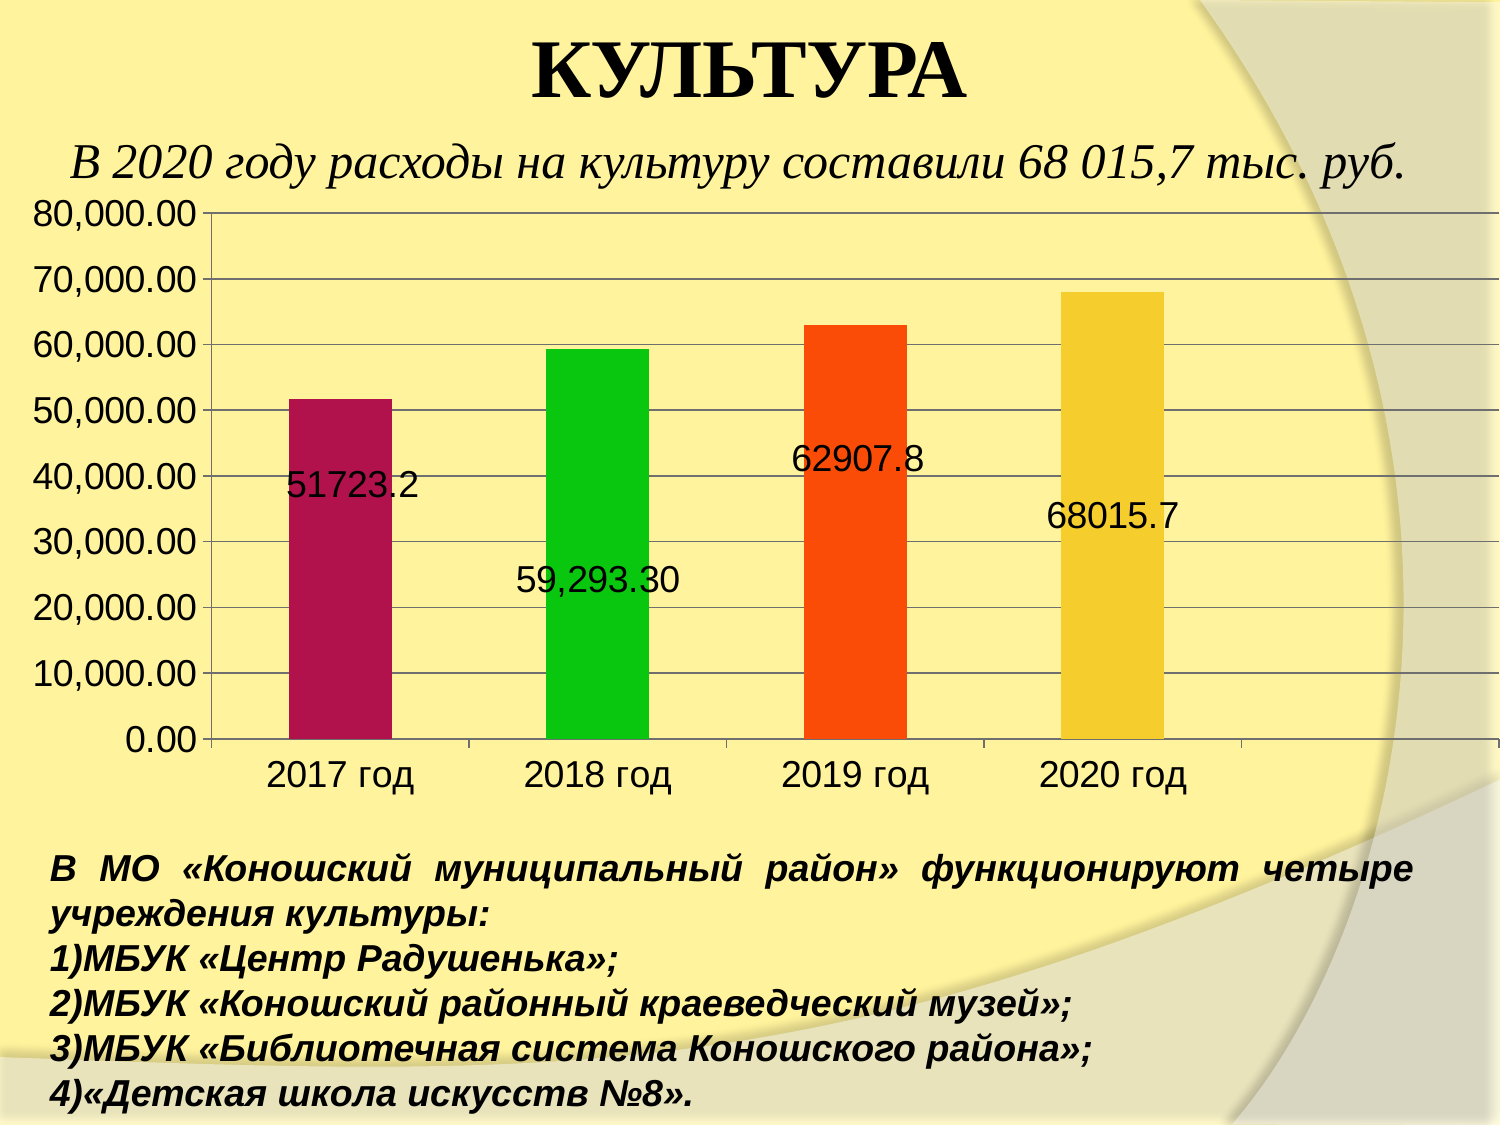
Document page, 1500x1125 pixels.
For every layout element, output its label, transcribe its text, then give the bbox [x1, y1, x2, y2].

title КУЛЬТУРА [0, 0, 1500, 129]
chart [0, 187, 1500, 844]
text_box В МО «Коношский муниципальный район» функционируют четыре учреждения культуры: 1)МБУК «Центр Радушенька»; 2)МБУК «Коношский районный краеведческий музей»; 3)МБУК «Библиотечная система Коношского района»; 4)«Детская школа искусств №8». [35, 854, 1430, 1122]
text_box В 2020 году расходы на культуру составили 68 015,7 тыс. руб. [0, 116, 1478, 179]
